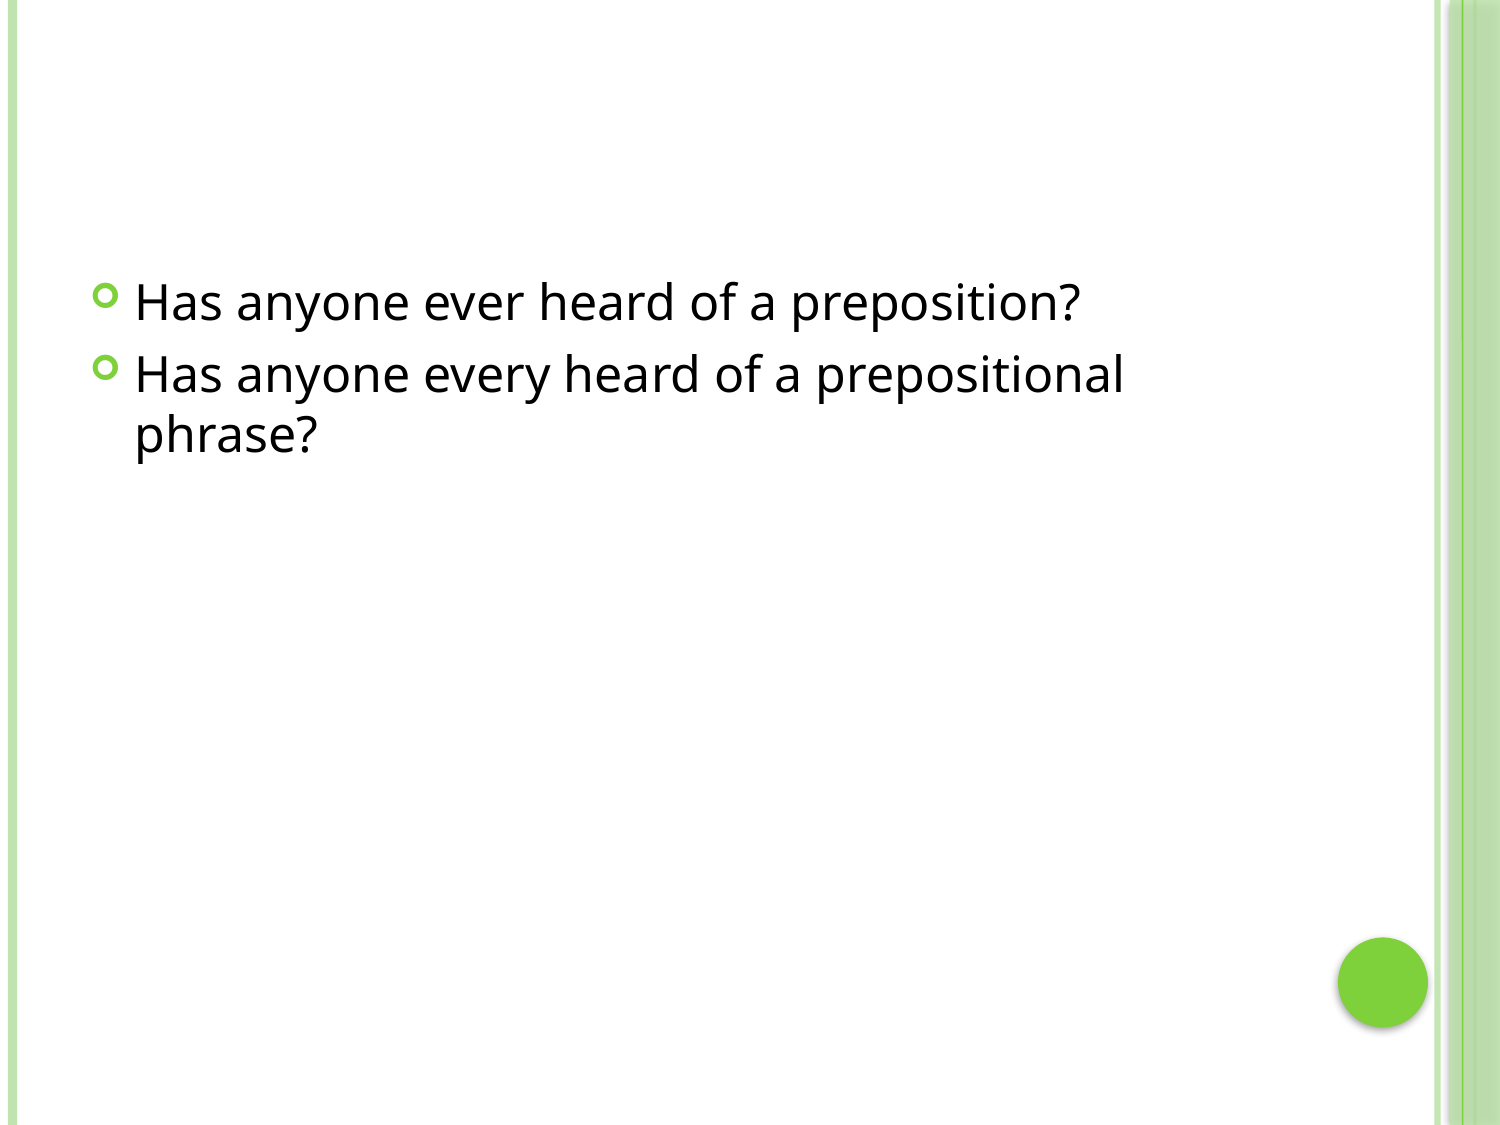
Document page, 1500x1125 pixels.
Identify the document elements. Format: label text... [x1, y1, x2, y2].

list Has anyone ever heard of a preposition? Has anyone every heard of a prepositional phrase? [75, 262, 1300, 1062]
